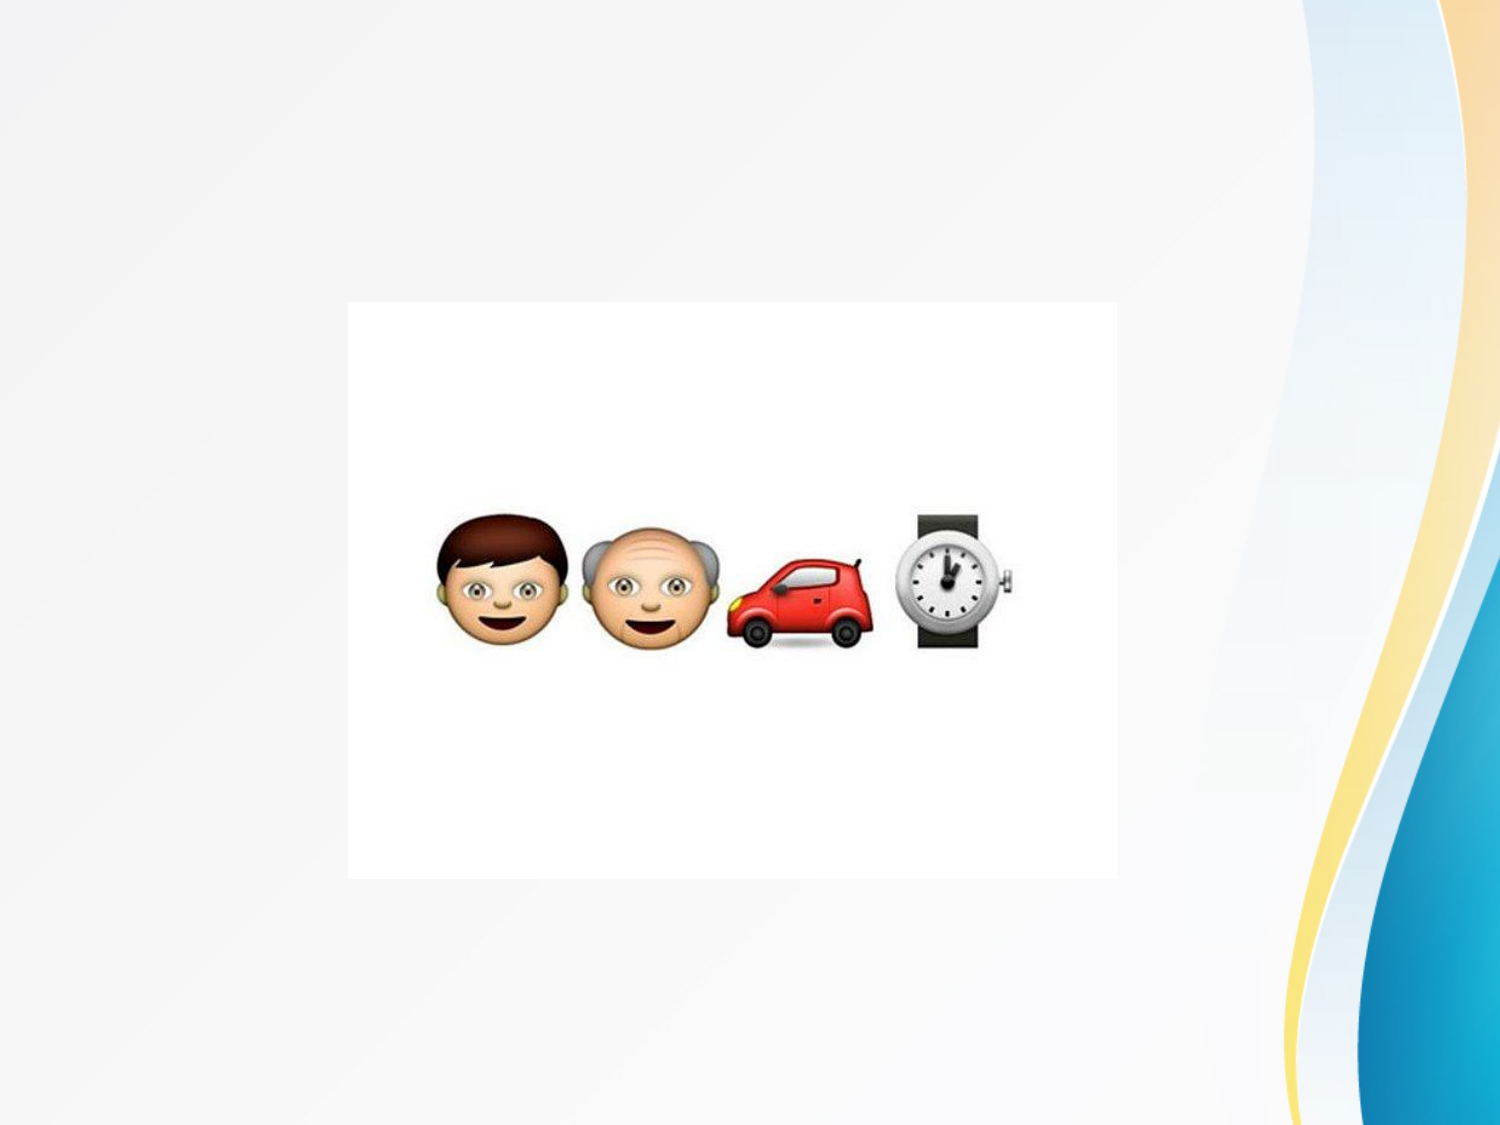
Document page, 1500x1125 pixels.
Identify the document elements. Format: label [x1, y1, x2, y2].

picture [0, 0, 1500, 1125]
list [348, 302, 1117, 879]
